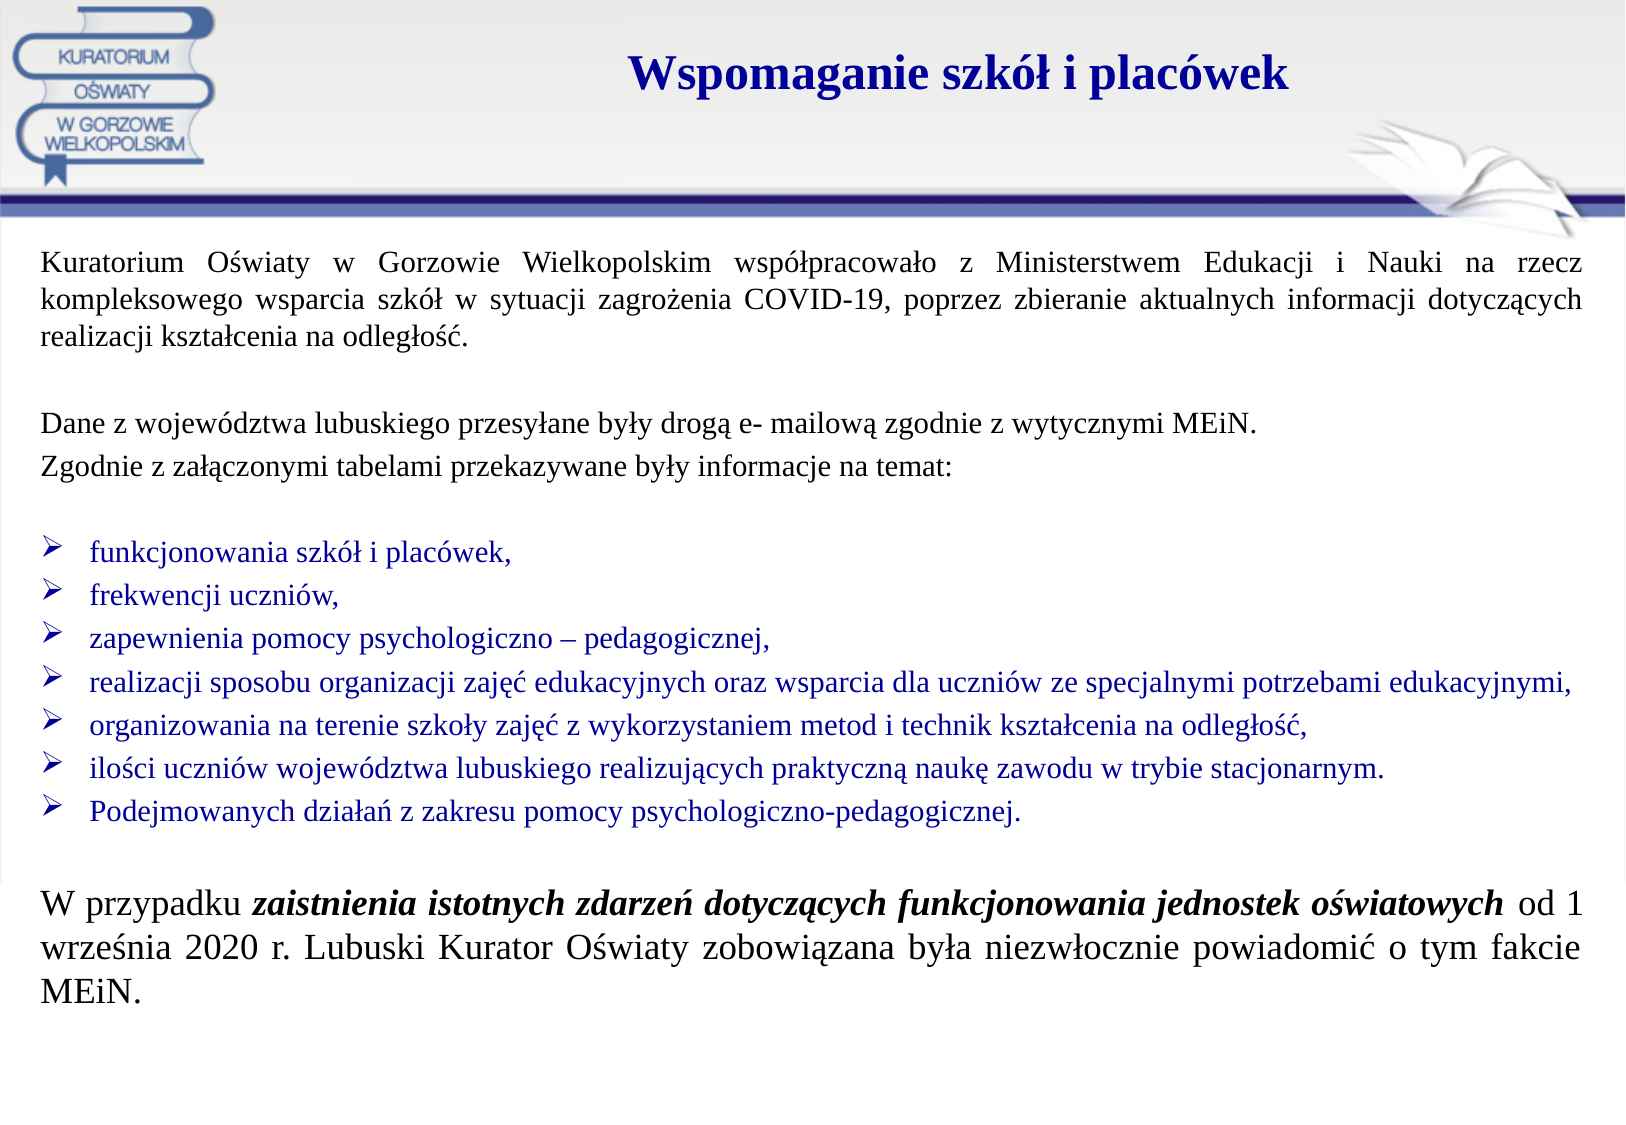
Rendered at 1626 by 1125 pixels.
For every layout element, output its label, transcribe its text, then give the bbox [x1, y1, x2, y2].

picture [0, 0, 1626, 1125]
title Wspomaganie szkół i placówek [317, 23, 1600, 176]
list Kuratorium Oświaty w Gorzowie Wielkopolskim współpracowało z Ministerstwem Edukacji i Nauki na rzecz kompleksowego wsparcia szkół w sytuacji zagrożenia COVID-19, poprzez zbieranie aktualnych informacji dotyczących realizacji kształcenia na odległość. Dane z województwa lubuskiego przesyłane były drogą e- mailową zgodnie z wytycznymi MEiN. Zgodnie z załączonymi tabelami przekazywane były informacje na temat: funkcjonowania szkół i placówek, frekwencji uczniów, zapewnienia pomocy psychologiczno – pedagogicznej, realizacji sposobu organizacji zajęć edukacyjnych oraz wsparcia dla uczniów ze specjalnymi potrzebami edukacyjnymi, organizowania na terenie szkoły zajęć z wykorzystaniem metod i technik kształcenia na odległość, ilości uczniów województwa lubuskiego realizujących praktyczną naukę zawodu w trybie stacjonarnym. Podejmowanych działań z zakresu pomocy psychologiczno-pedagogicznej. W przypadku zaistnienia istotnych zdarzeń dotyczących funkcjonowania jednostek oświatowych od 1 września 2020 r. Lubuski Kurator Oświaty zobowiązana była niezwłocznie powiadomić o tym fakcie MEiN. [25, 234, 1600, 1047]
